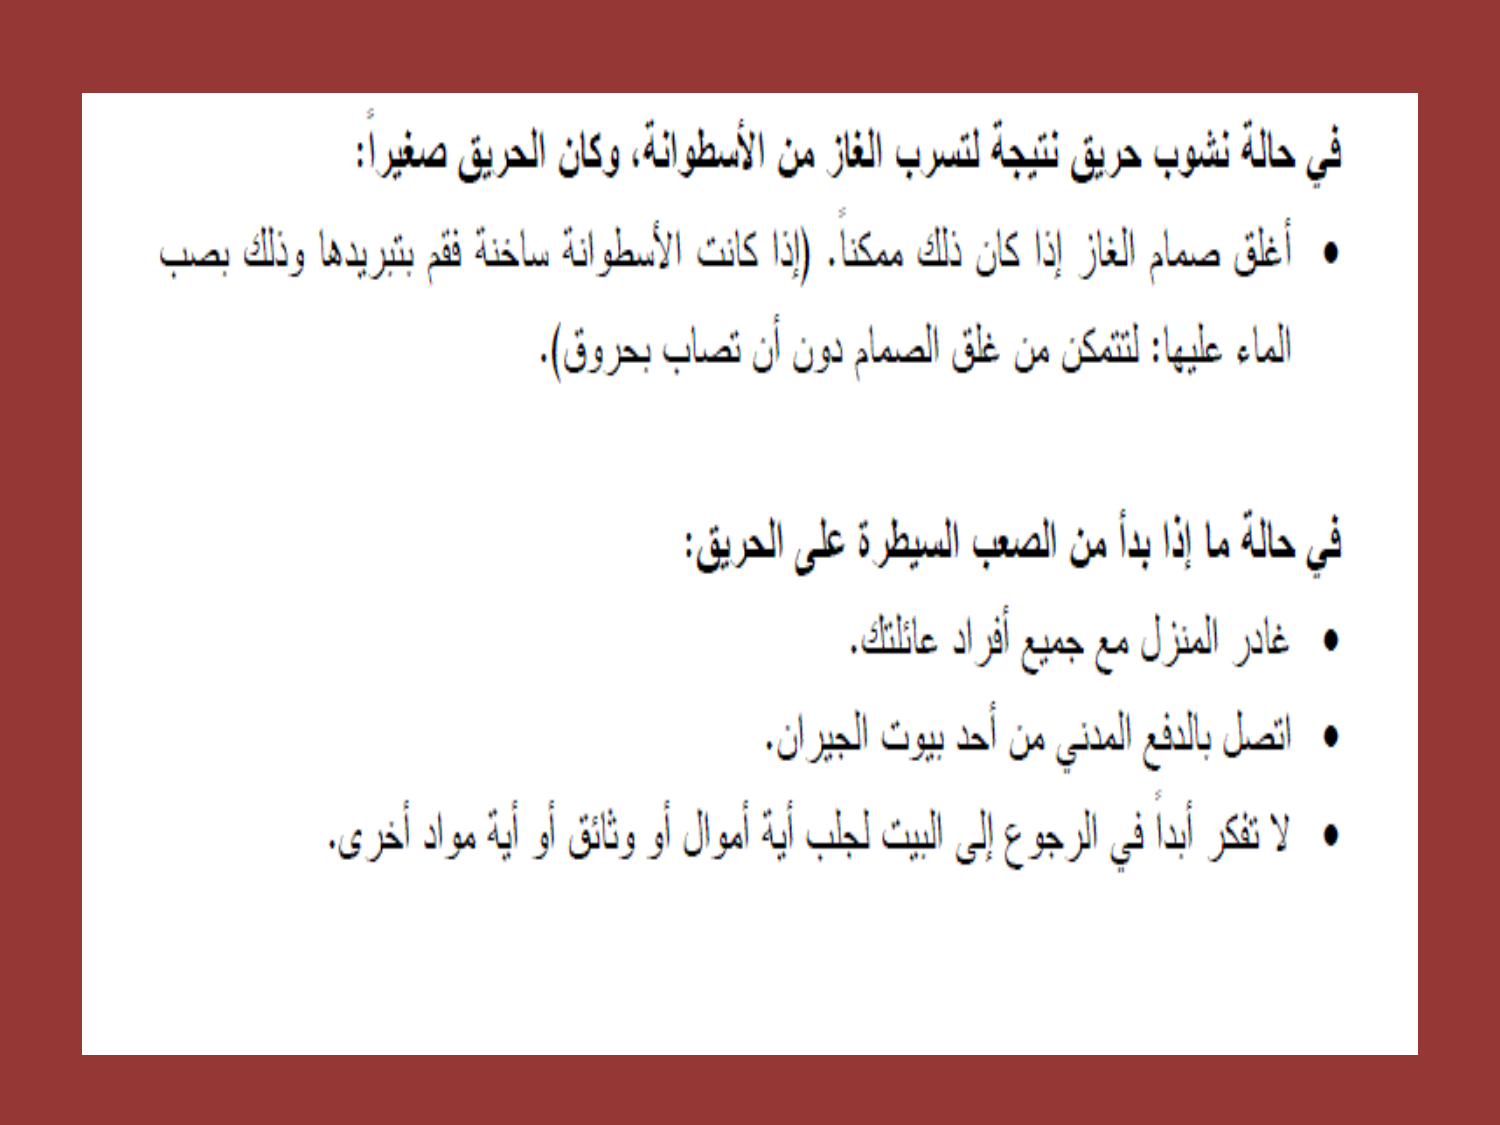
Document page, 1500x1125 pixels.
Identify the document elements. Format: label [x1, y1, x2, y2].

picture [81, 93, 1419, 1055]
